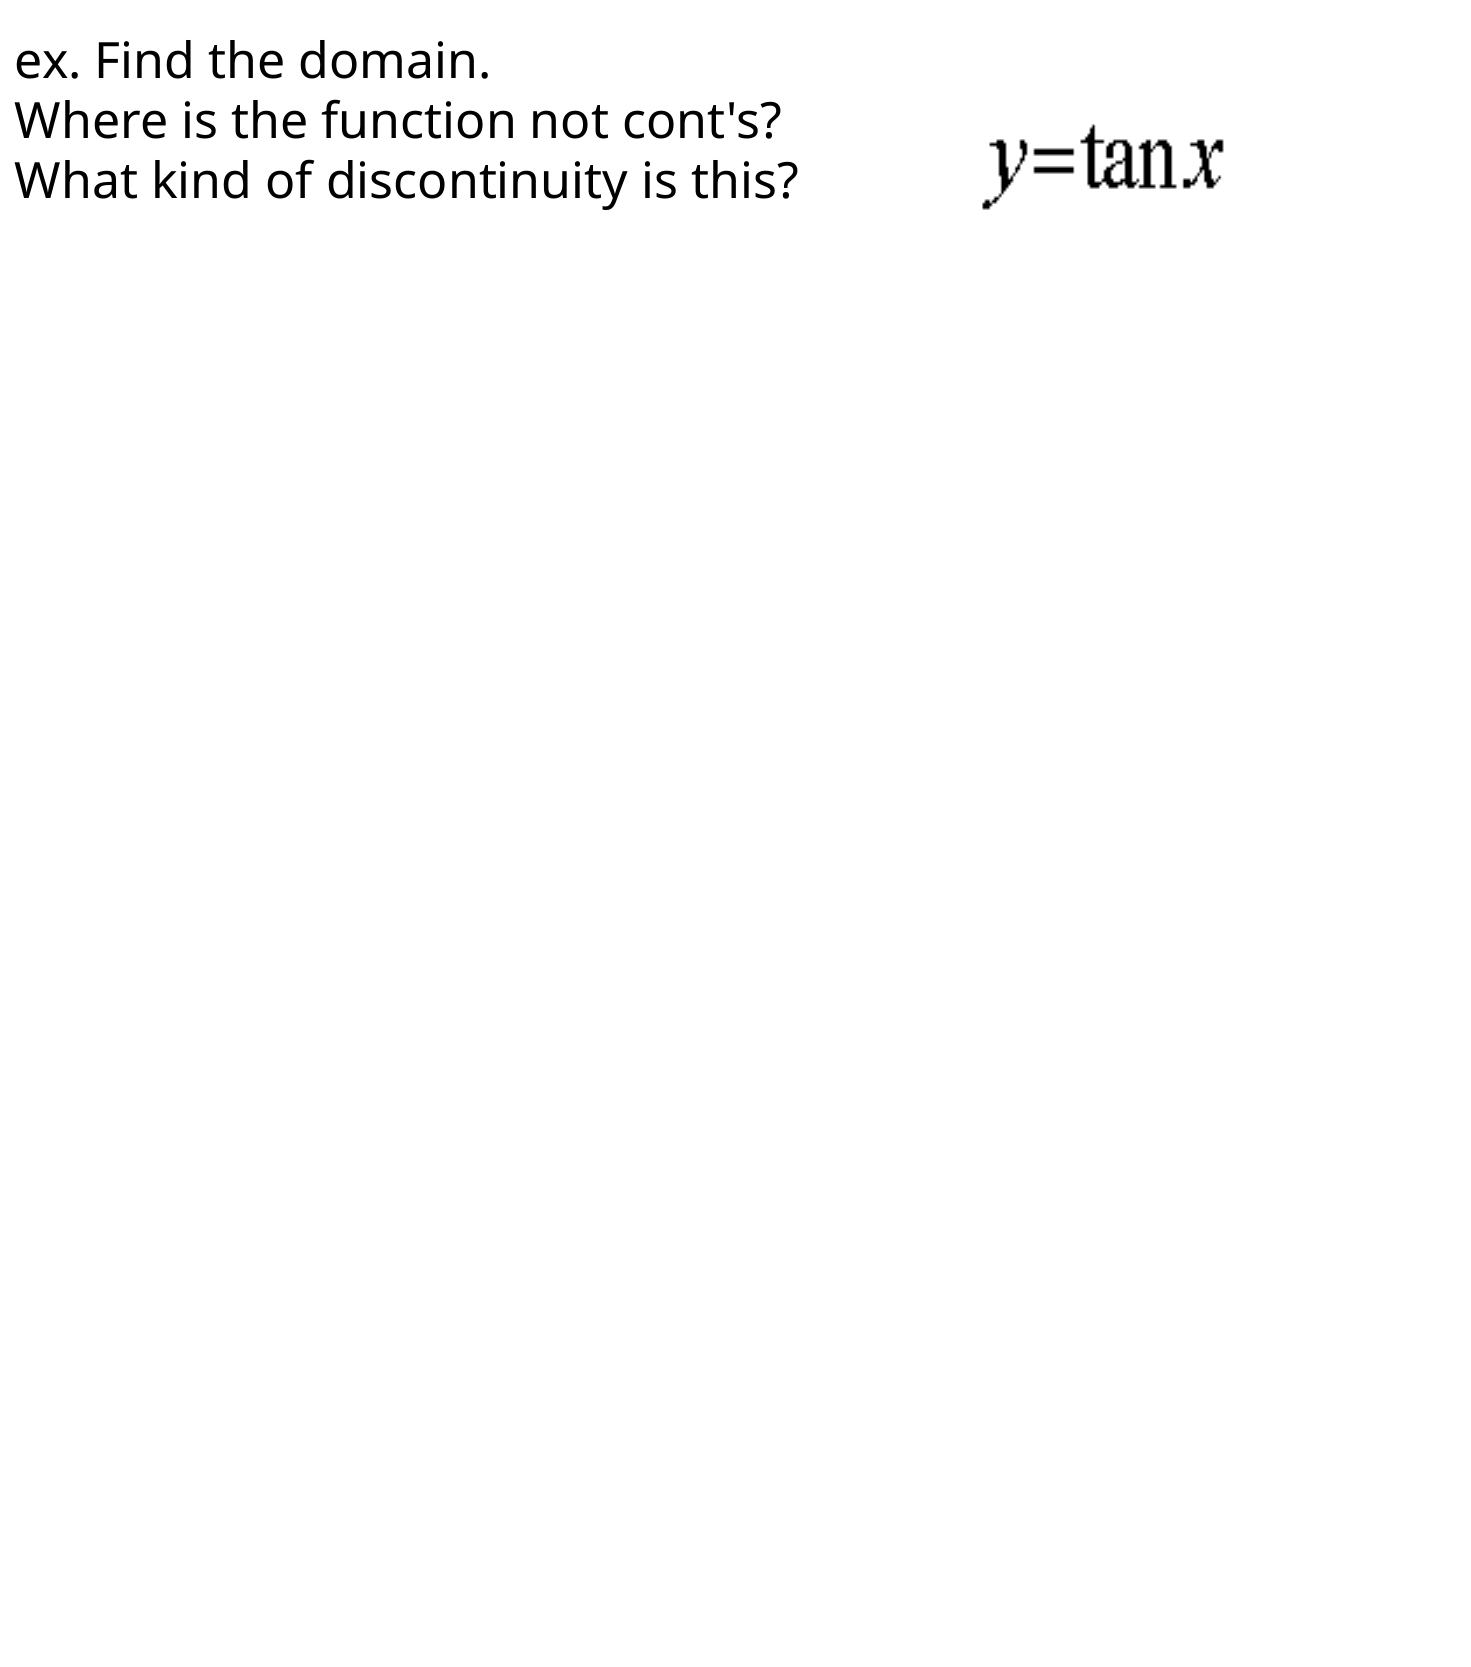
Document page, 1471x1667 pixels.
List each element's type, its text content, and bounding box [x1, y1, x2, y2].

text_box ex. Find the domain. Where is the function not cont's? What kind of discontinuity is this? [0, 21, 890, 216]
picture [981, 120, 1226, 219]
